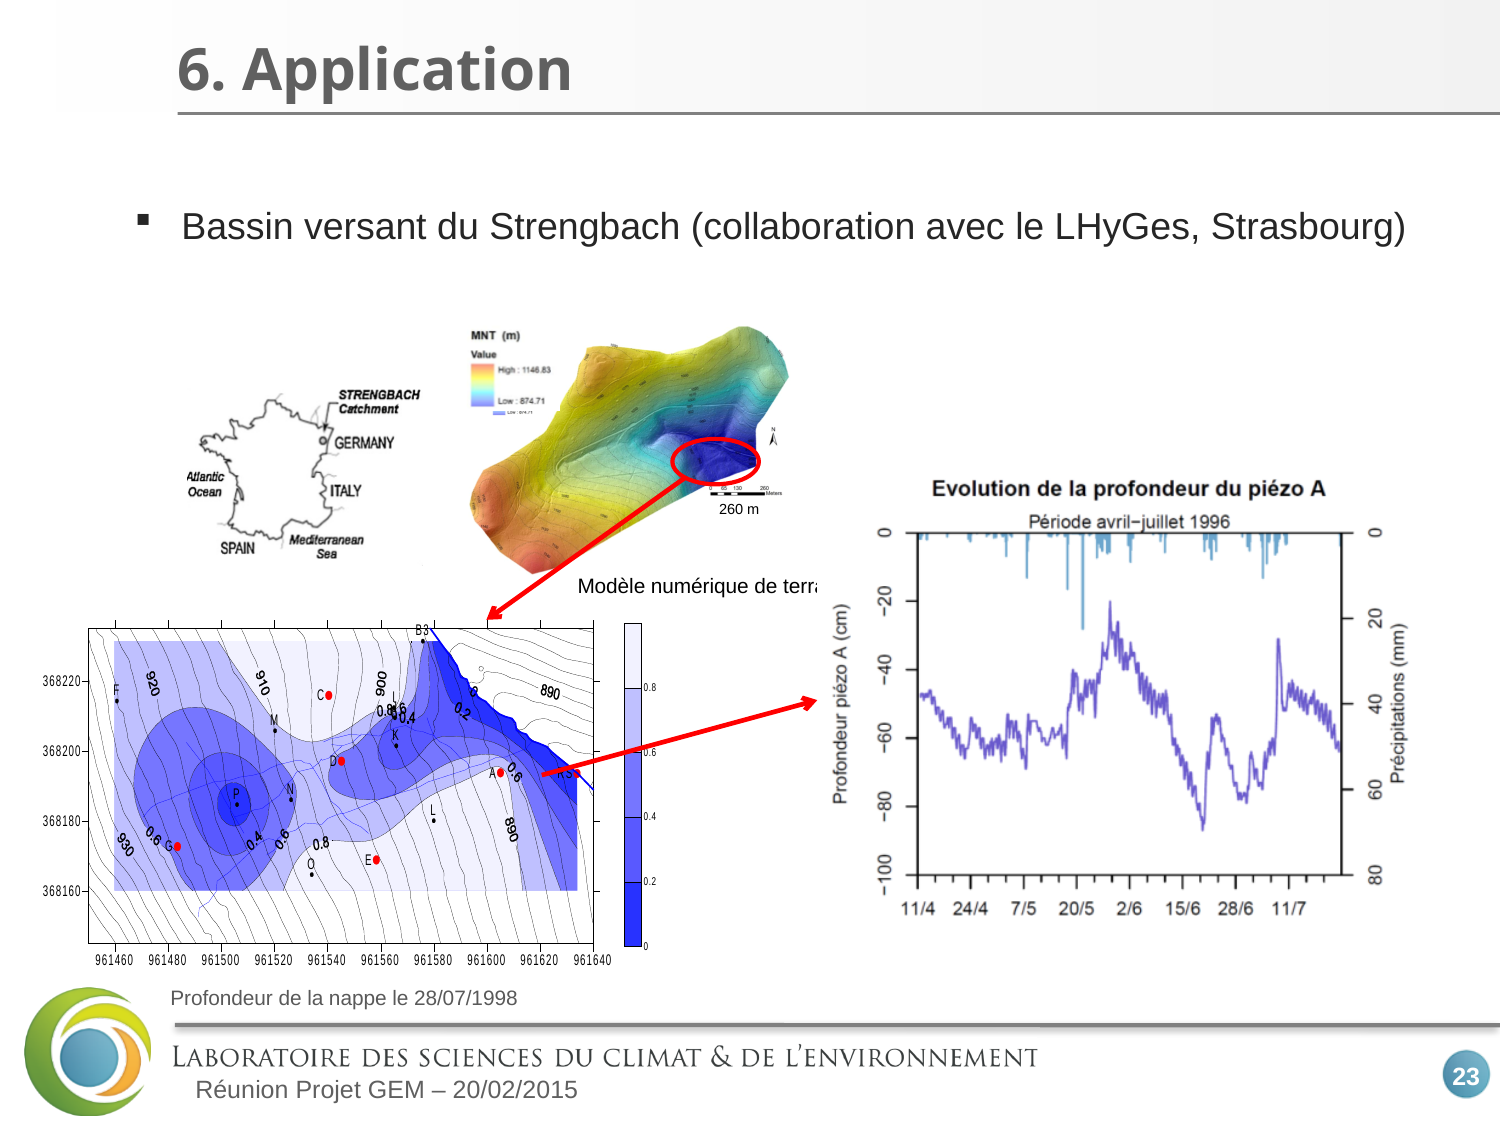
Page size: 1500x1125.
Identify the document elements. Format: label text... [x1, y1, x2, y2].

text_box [541, 699, 818, 776]
title 6. Application [162, 24, 1403, 85]
picture [1438, 1046, 1500, 1109]
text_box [42, 438, 760, 1018]
text_box Réunion Projet GEM – 20/02/2015 [180, 1058, 656, 1119]
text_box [456, 314, 862, 606]
picture [816, 467, 1424, 933]
picture [24, 987, 151, 1116]
picture [187, 388, 423, 438]
list Bassin versant du Strengbach (collaboration avec le LHyGes, Strasbourg) [88, 195, 1459, 1012]
